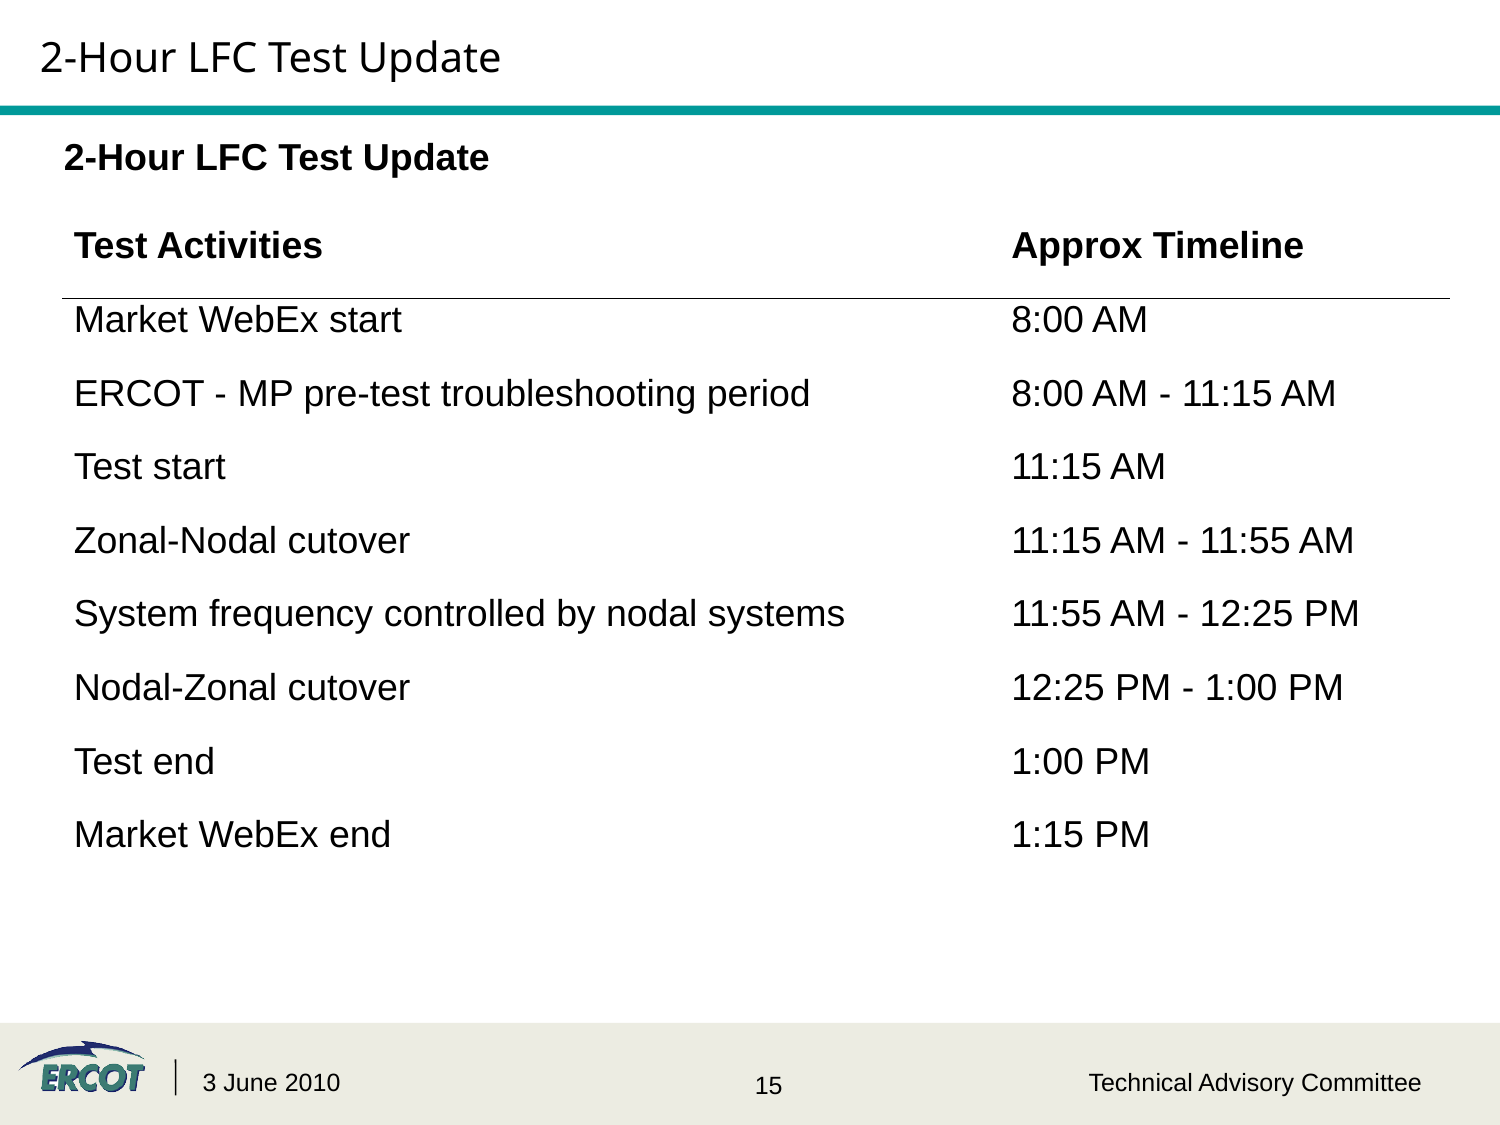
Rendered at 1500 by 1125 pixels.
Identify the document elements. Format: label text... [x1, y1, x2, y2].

table_cell Nodal-Zonal cutover [62, 666, 1000, 740]
table_cell Test end [62, 740, 1000, 814]
picture [10, 1031, 151, 1111]
table_cell 11:15 AM - 11:55 AM [1000, 519, 1450, 593]
table_cell 8:00 AM [1000, 299, 1450, 372]
table_cell 11:15 AM [1000, 446, 1450, 519]
list 2-Hour LFC Test Update [48, 124, 1452, 213]
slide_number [187, 1059, 538, 1125]
table_cell 12:25 PM - 1:00 PM [1000, 666, 1450, 740]
table_header Approx Timeline [1000, 225, 1450, 298]
table_cell System frequency controlled by nodal systems [62, 593, 1000, 666]
table_cell 11:55 AM - 12:25 PM [1000, 593, 1450, 666]
table_cell Test start [62, 446, 1000, 519]
table_cell 1:00 PM [1000, 740, 1450, 814]
title 2-Hour LFC Test Update [24, 0, 1451, 113]
table_cell 8:00 AM - 11:15 AM [1000, 372, 1450, 446]
table_cell 1:15 PM [1000, 814, 1450, 887]
table_header Test Activities [62, 225, 1000, 298]
table_cell Zonal-Nodal cutover [62, 519, 1000, 593]
footer Technical Advisory Committee [999, 1059, 1438, 1125]
table_cell ERCOT - MP pre-test troubleshooting period [62, 372, 1000, 446]
table_cell Market WebEx end [62, 814, 1000, 887]
table_cell Market WebEx start [62, 299, 1000, 372]
